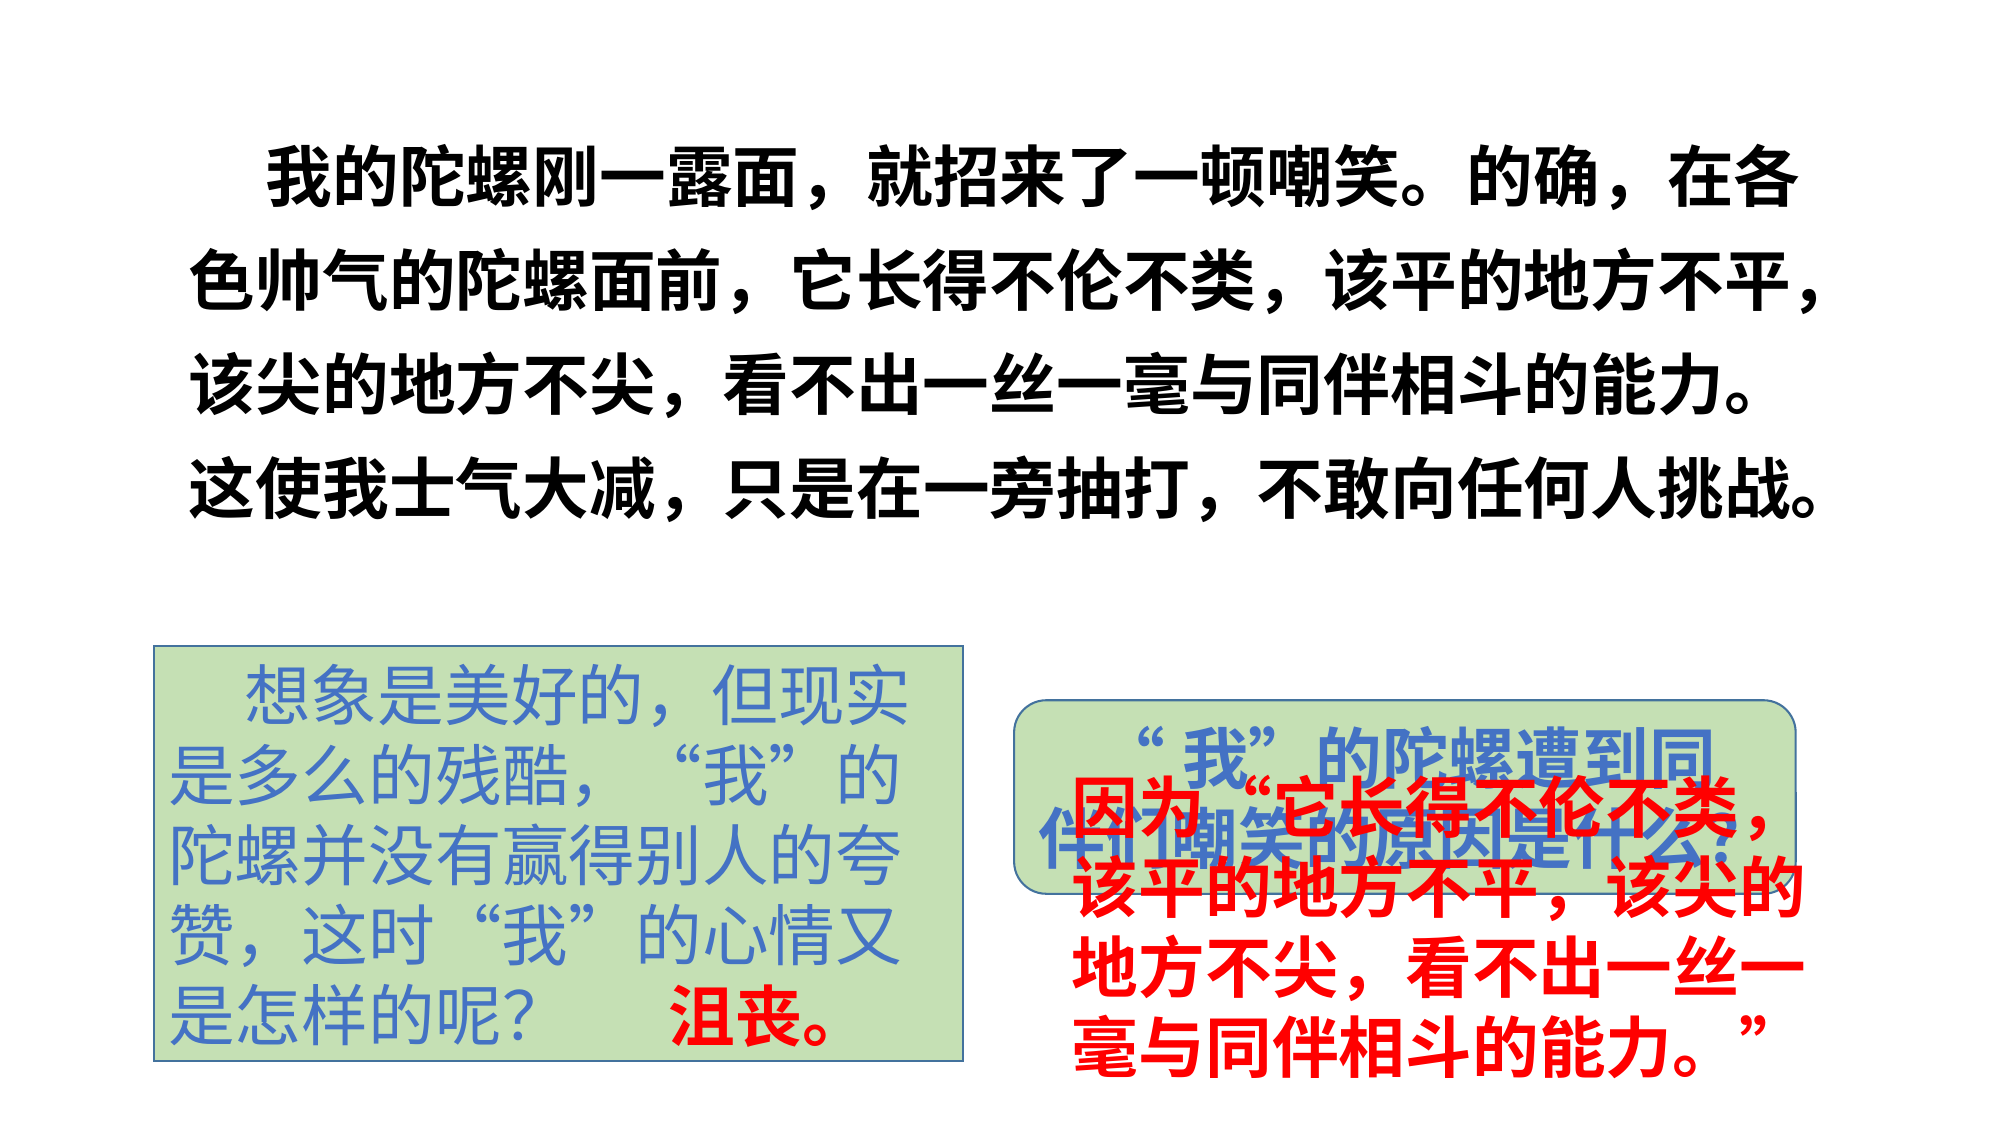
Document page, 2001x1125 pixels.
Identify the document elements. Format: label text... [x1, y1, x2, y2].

text_box 想象是美好的，但现实是多么的残酷，“我”的陀螺并没有赢得别人的夸赞，这时“我”的心情又是怎样的呢？ [153, 645, 964, 1062]
text_box 因为“它长得不伦不类，该平的地方不平，该尖的地方不尖，看不出一丝一毫与同伴相斗的能力。” [1057, 758, 1879, 1094]
text_box “我”的陀螺遭到同伴们嘲笑的原因是什么？ [1013, 699, 1797, 895]
text_box 沮丧。 [653, 967, 870, 1062]
text_box 我的陀螺刚一露面，就招来了一顿嘲笑。的确，在各色帅气的陀螺面前，它长得不伦不类，该平的地方不平，该尖的地方不尖，看不出一丝一毫与同伴相斗的能力。这使我士气大减，只是在一旁抽打，不敢向任何人挑战。 [174, 103, 1826, 534]
